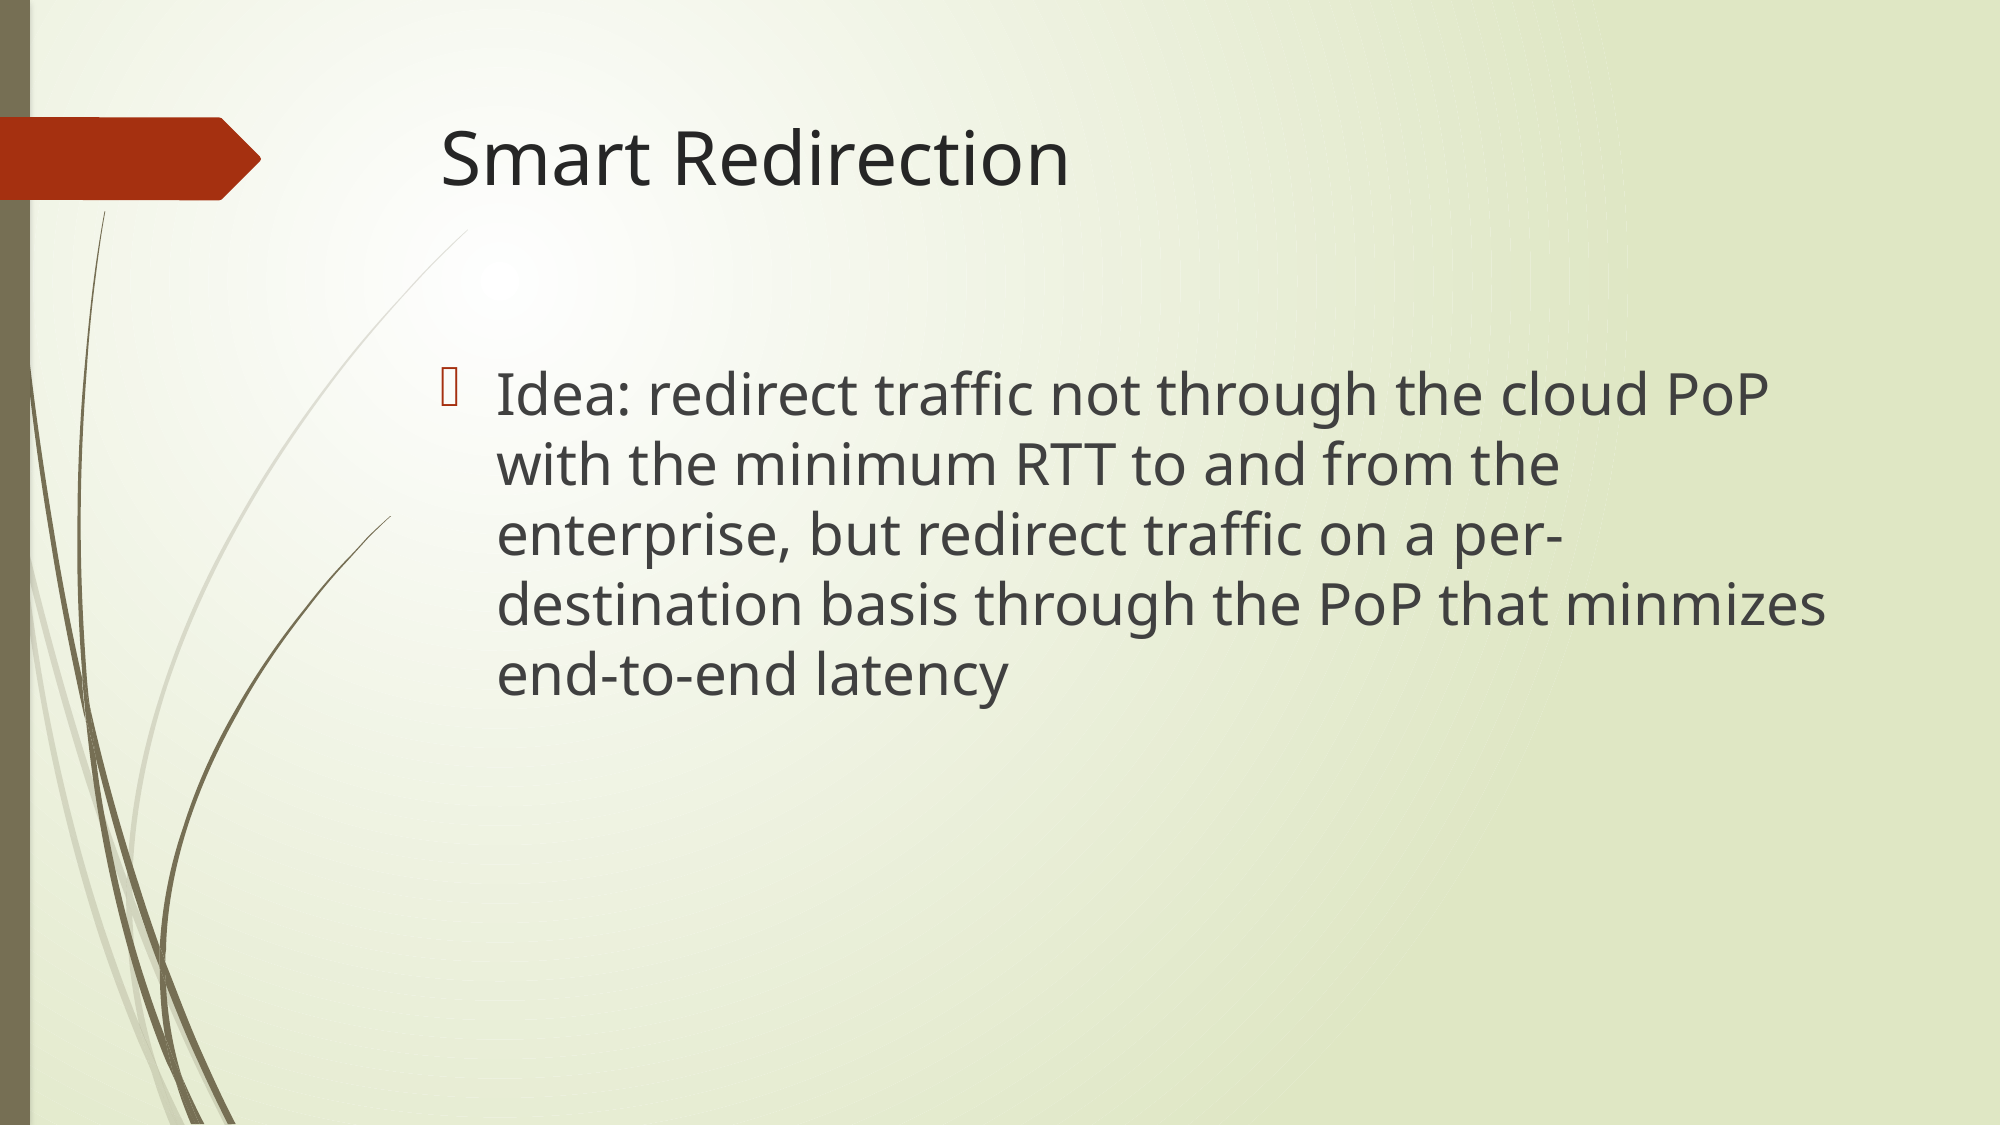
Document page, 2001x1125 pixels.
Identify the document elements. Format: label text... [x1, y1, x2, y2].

list Idea: redirect traffic not through the cloud PoP with the minimum RTT to and from the enterprise, but redirect traffic on a per-destination basis through the PoP that minmizes end-to-end latency [424, 350, 1888, 970]
title Smart Redirection [425, 102, 1888, 313]
